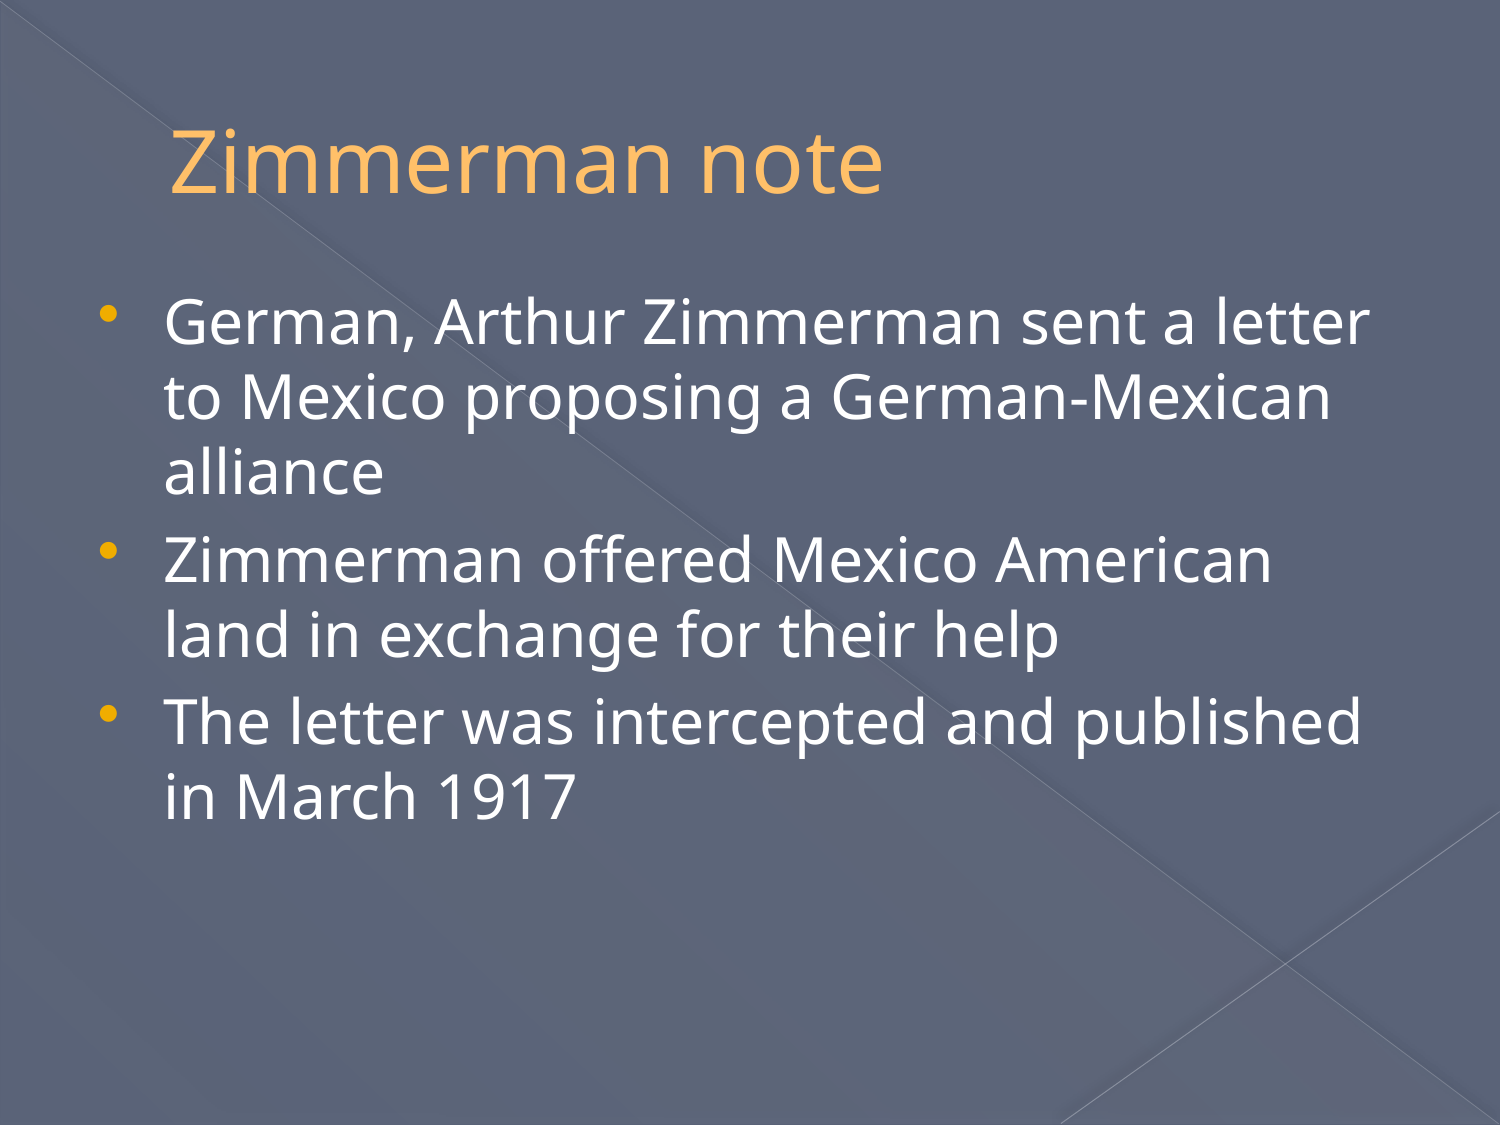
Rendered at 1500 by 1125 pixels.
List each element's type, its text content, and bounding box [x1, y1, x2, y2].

title Zimmerman note [75, 43, 1425, 274]
list German, Arthur Zimmerman sent a letter to Mexico proposing a German-Mexican alliance Zimmerman offered Mexico American land in exchange for their help The letter was intercepted and published in March 1917 [75, 275, 1425, 1059]
